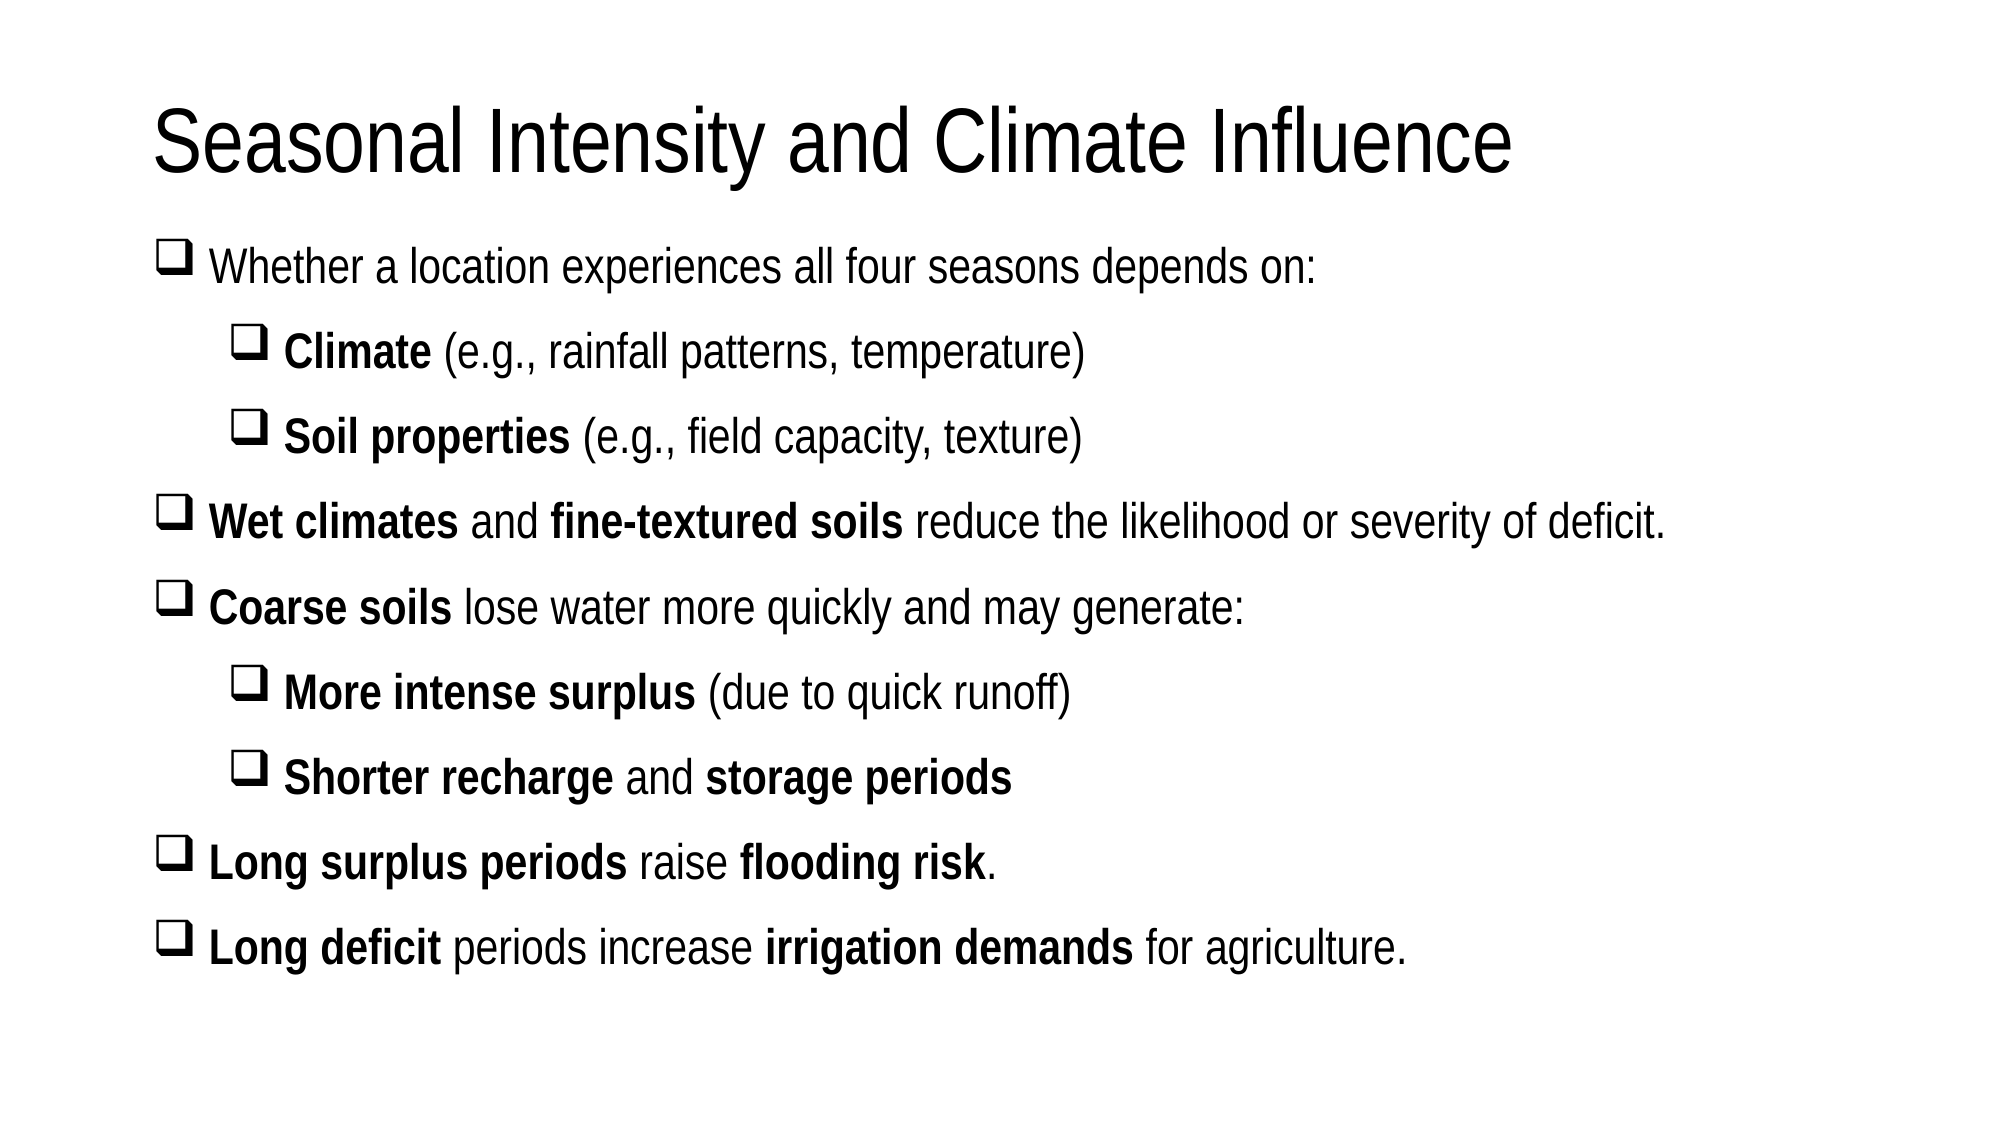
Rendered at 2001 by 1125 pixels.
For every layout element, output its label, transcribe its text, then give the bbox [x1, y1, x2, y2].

list Whether a location experiences all four seasons depends on: Climate (e.g., rainfall patterns, temperature) Soil properties (e.g., field capacity, texture) Wet climates and fine-textured soils reduce the likelihood or severity of deficit. Coarse soils lose water more quickly and may generate: More intense surplus (due to quick runoff) Shorter recharge and storage periods Long surplus periods raise flooding risk. Long deficit periods increase irrigation demands for agriculture. [137, 226, 1924, 1031]
title Seasonal Intensity and Climate Influence [137, 59, 1863, 226]
